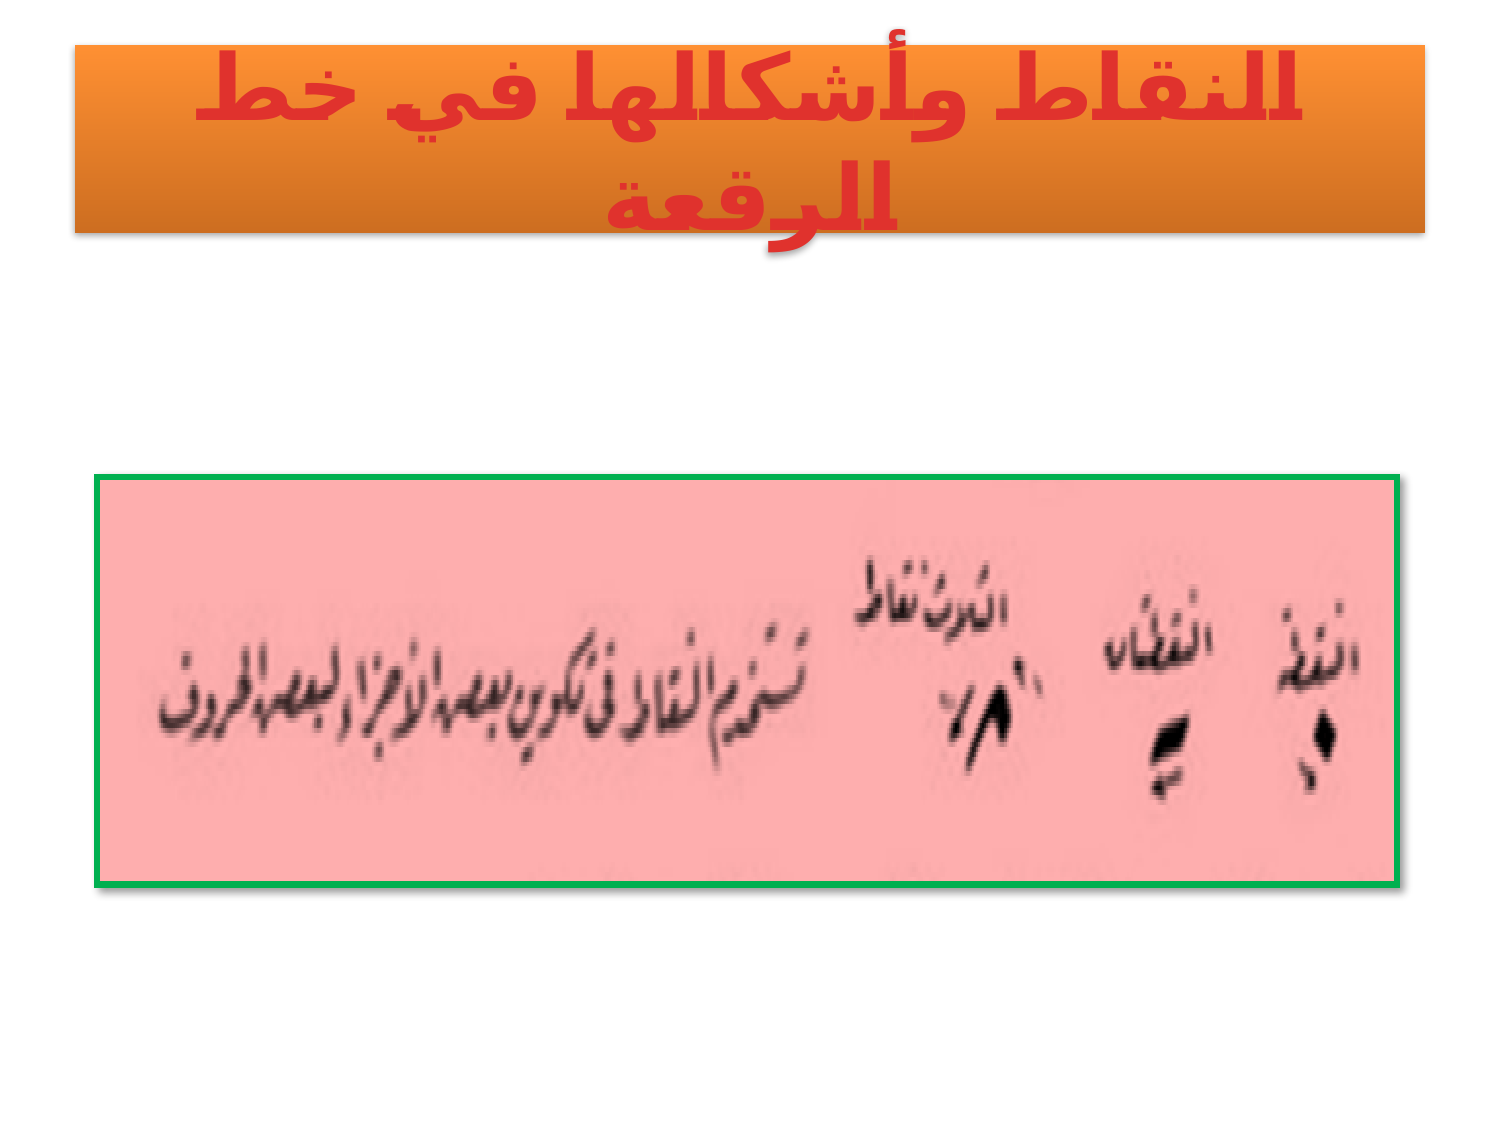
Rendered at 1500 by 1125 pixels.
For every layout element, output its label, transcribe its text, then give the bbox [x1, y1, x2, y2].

picture [100, 479, 1394, 882]
title النقاط وأشكالها في خط الرقعة [75, 45, 1425, 233]
